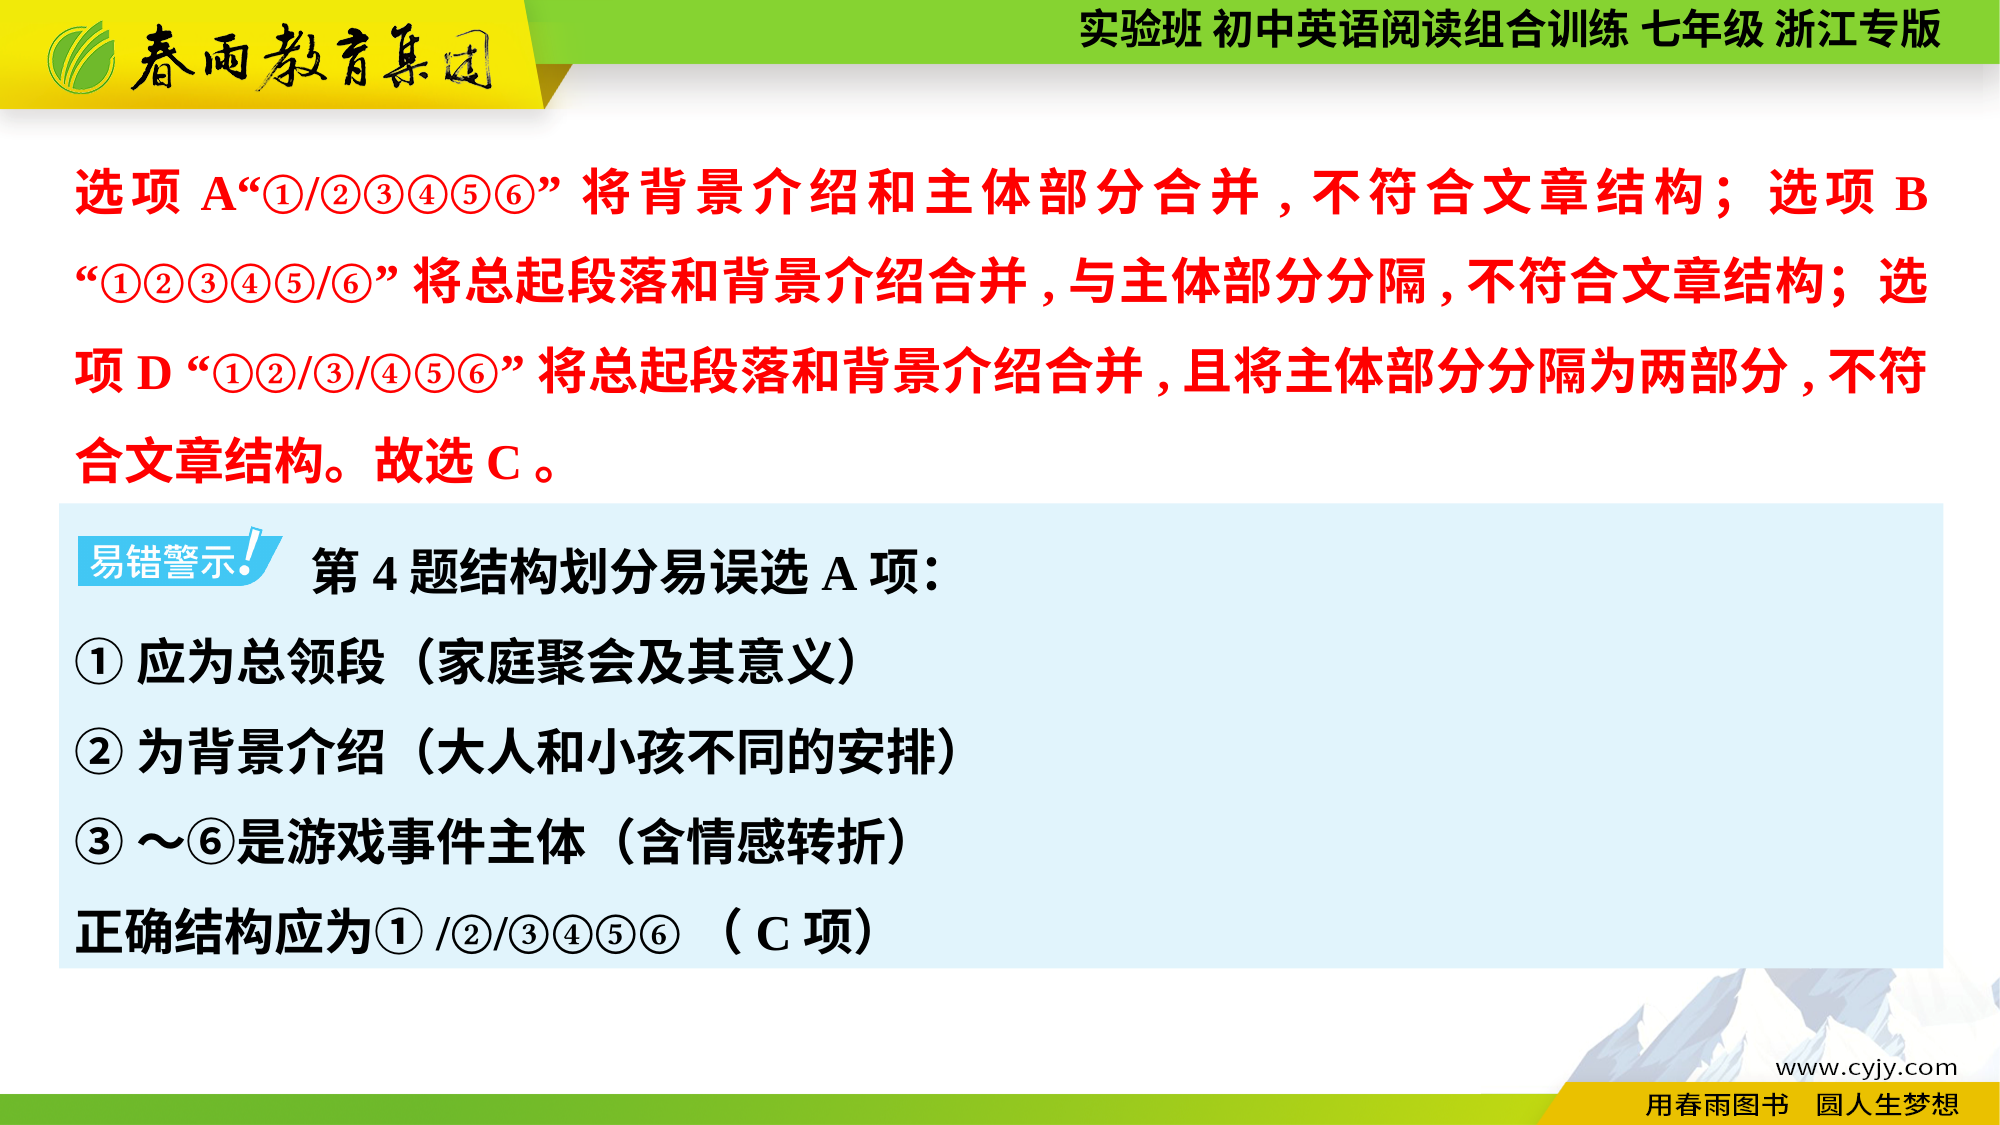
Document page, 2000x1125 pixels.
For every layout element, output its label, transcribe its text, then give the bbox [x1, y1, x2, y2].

text_box 第4题结构划分易误选A项： ①应为总领段（家庭聚会及其意义） ②为背景介绍（大人和小孩不同的安排） ③～⑥是游戏事件主体（含情感转折） 正确结构应为①/②/③④⑤⑥（C项） [59, 503, 1944, 969]
picture [0, 0, 2000, 1125]
list 选项A“①/②③④⑤⑥”将背景介绍和主体部分合并,不符合文章结构；选项B “①②③④⑤/⑥”将总起段落和背景介绍合并,与主体部分分隔,不符合文章结构；选项D “①②/③/④⑤⑥”将总起段落和背景介绍合并,且将主体部分分隔为两部分,不符合文章结构。故选C。 [59, 122, 1944, 490]
